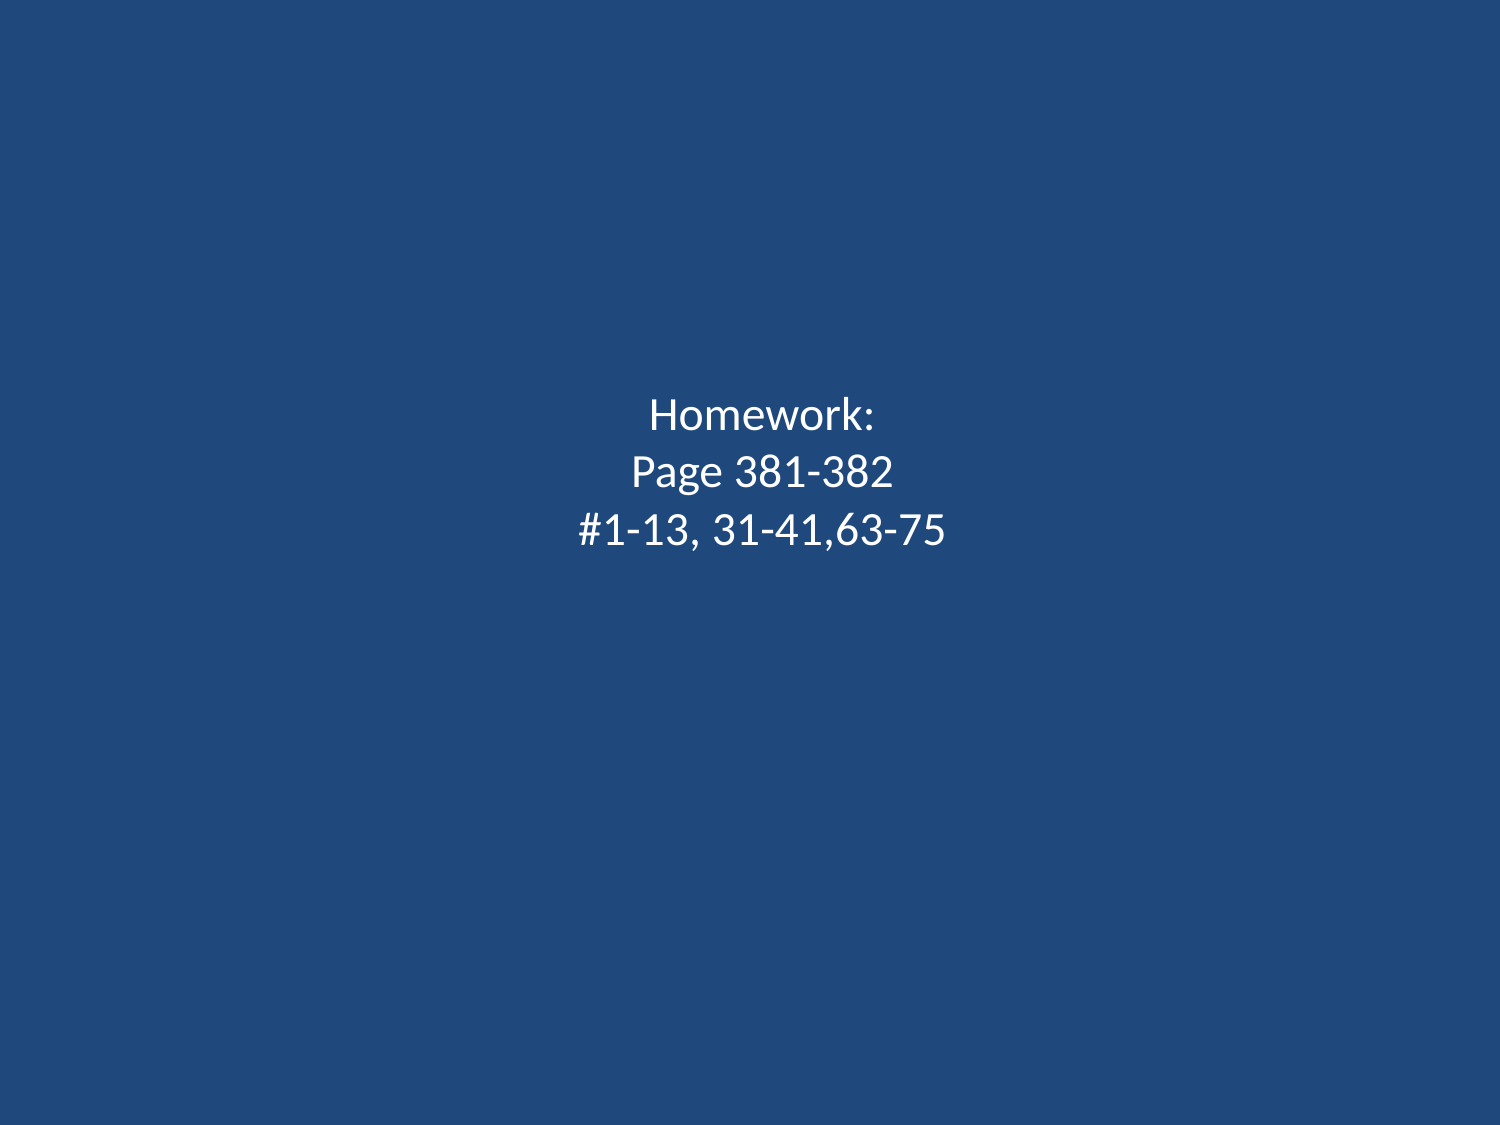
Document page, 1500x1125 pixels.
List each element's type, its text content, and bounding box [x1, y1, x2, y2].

title Homework: Page 381-382 #1-13, 31-41,63-75 [87, 375, 1438, 563]
